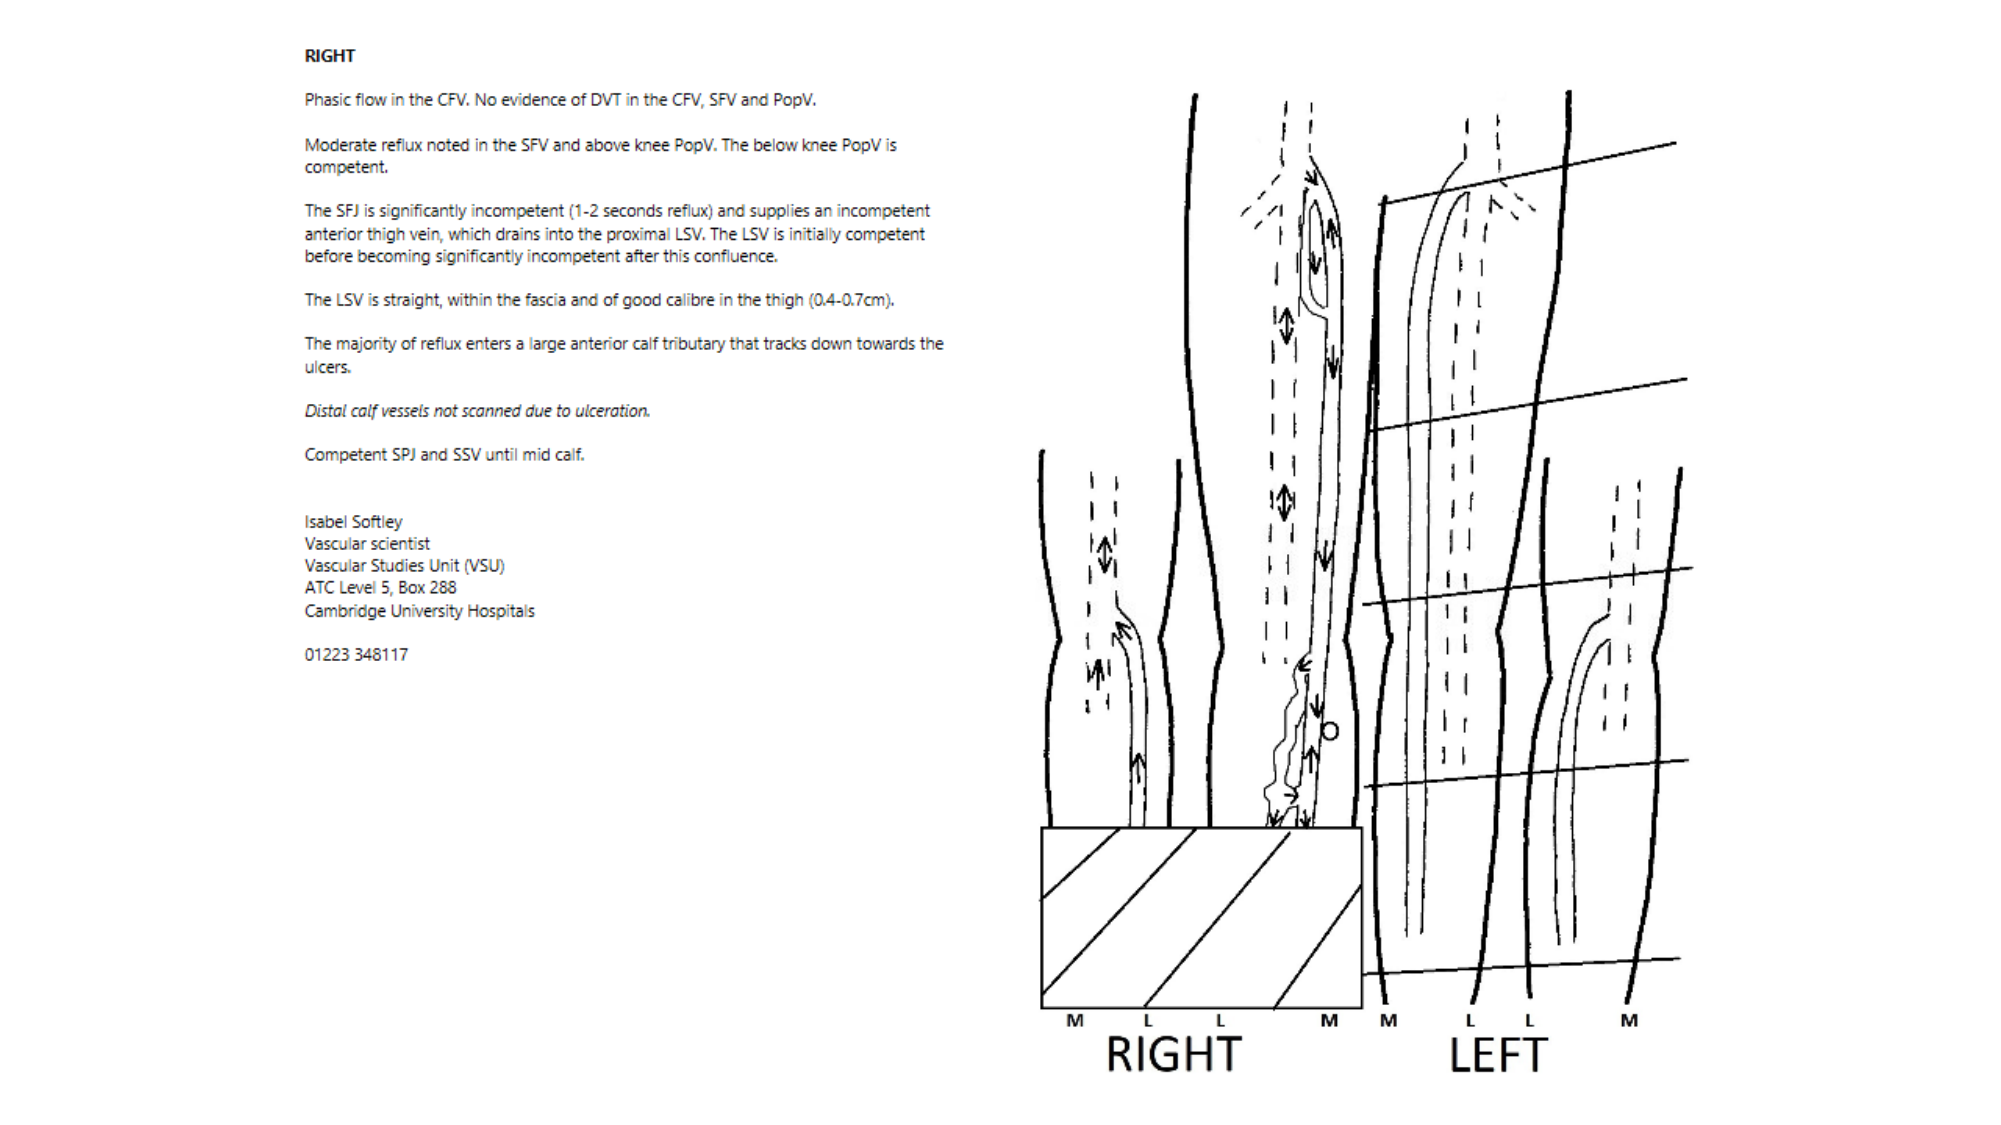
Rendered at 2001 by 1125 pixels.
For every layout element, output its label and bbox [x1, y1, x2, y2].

picture [292, 45, 1708, 1080]
